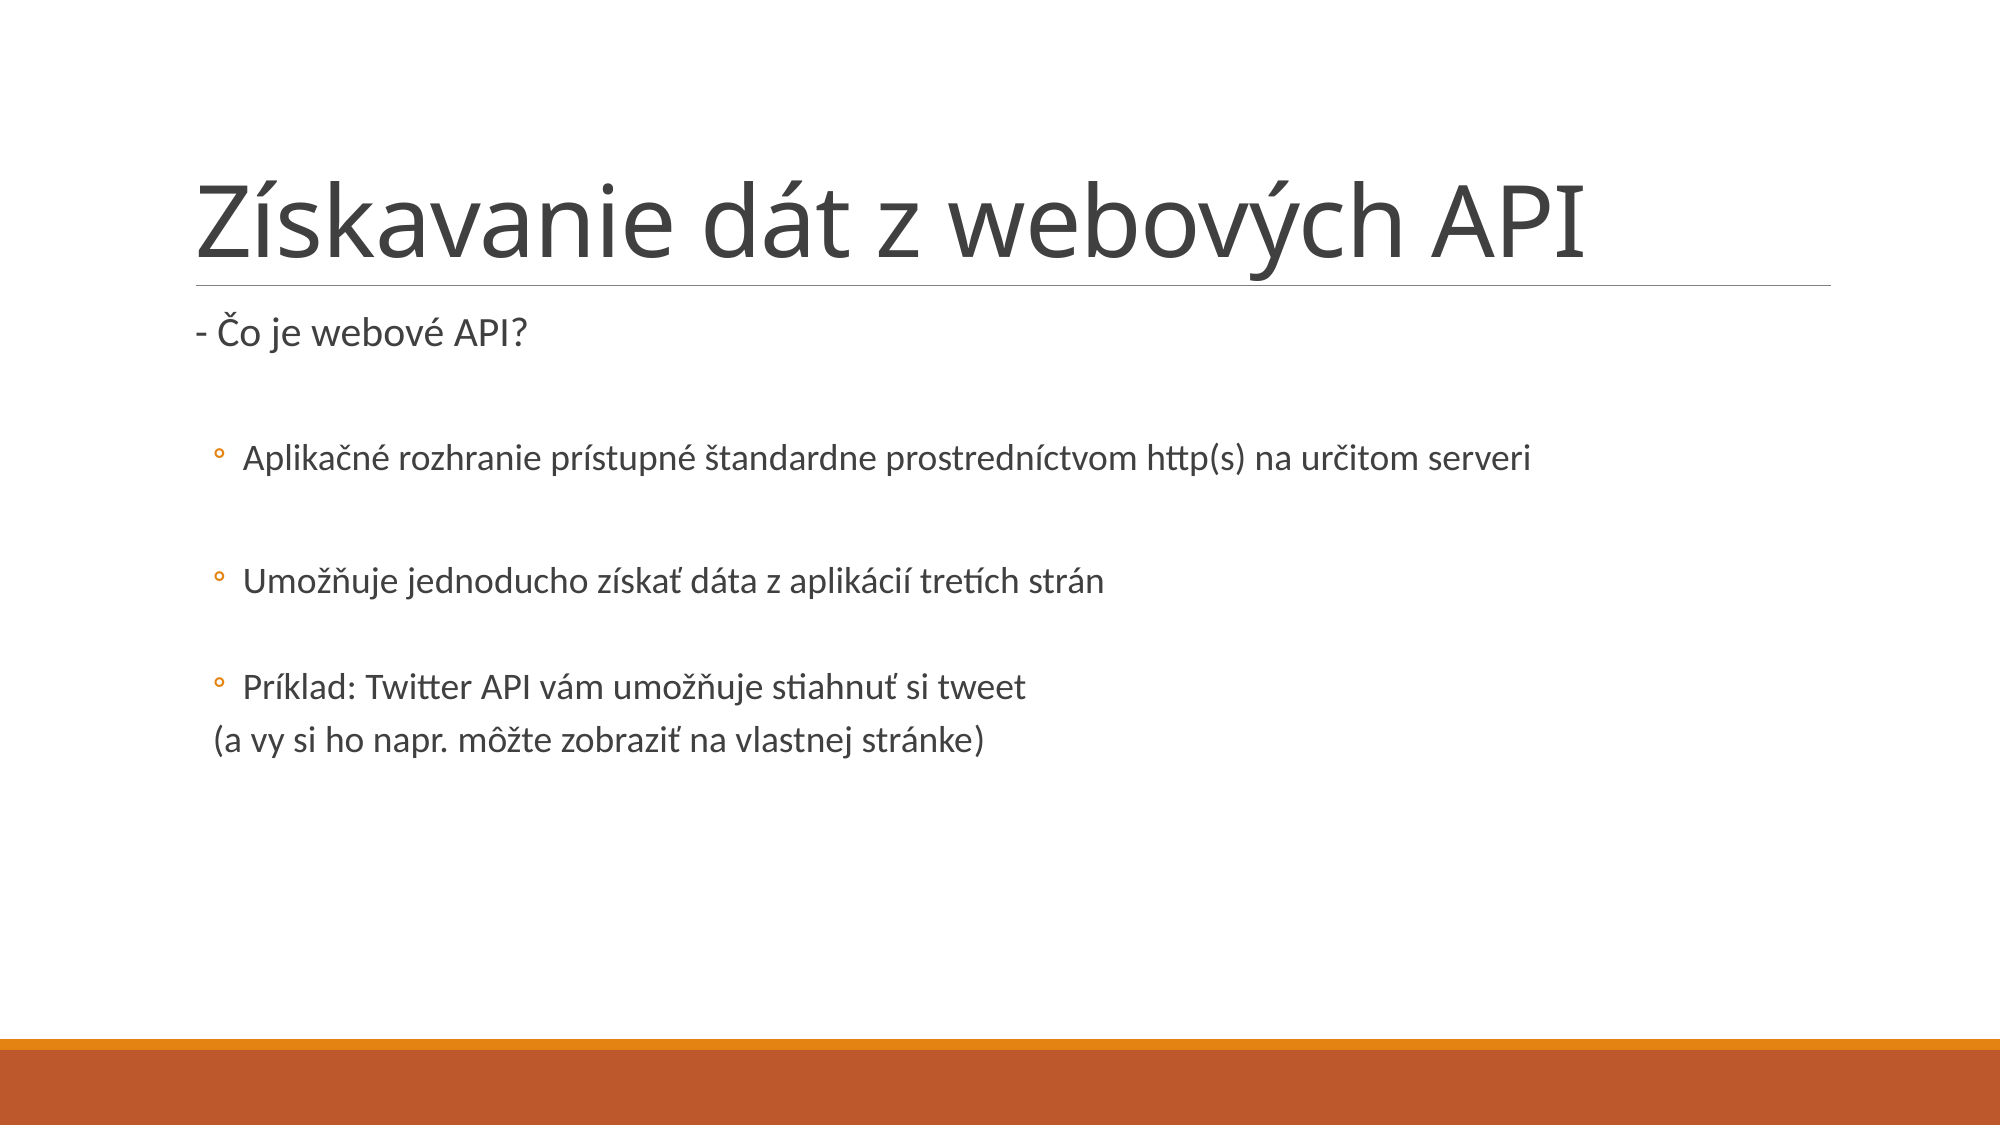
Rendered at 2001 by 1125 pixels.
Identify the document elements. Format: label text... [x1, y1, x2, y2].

title Získavanie dát z webových API [180, 47, 1830, 285]
list - Čo je webové API? Aplikačné rozhranie prístupné štandardne prostredníctvom http(s) na určitom serveri Umožňuje jednoducho získať dáta z aplikácií tretích strán Príklad: Twitter API vám umožňuje stiahnuť si tweet (a vy si ho napr. môžte zobraziť na vlastnej stránke) [180, 302, 1830, 963]
